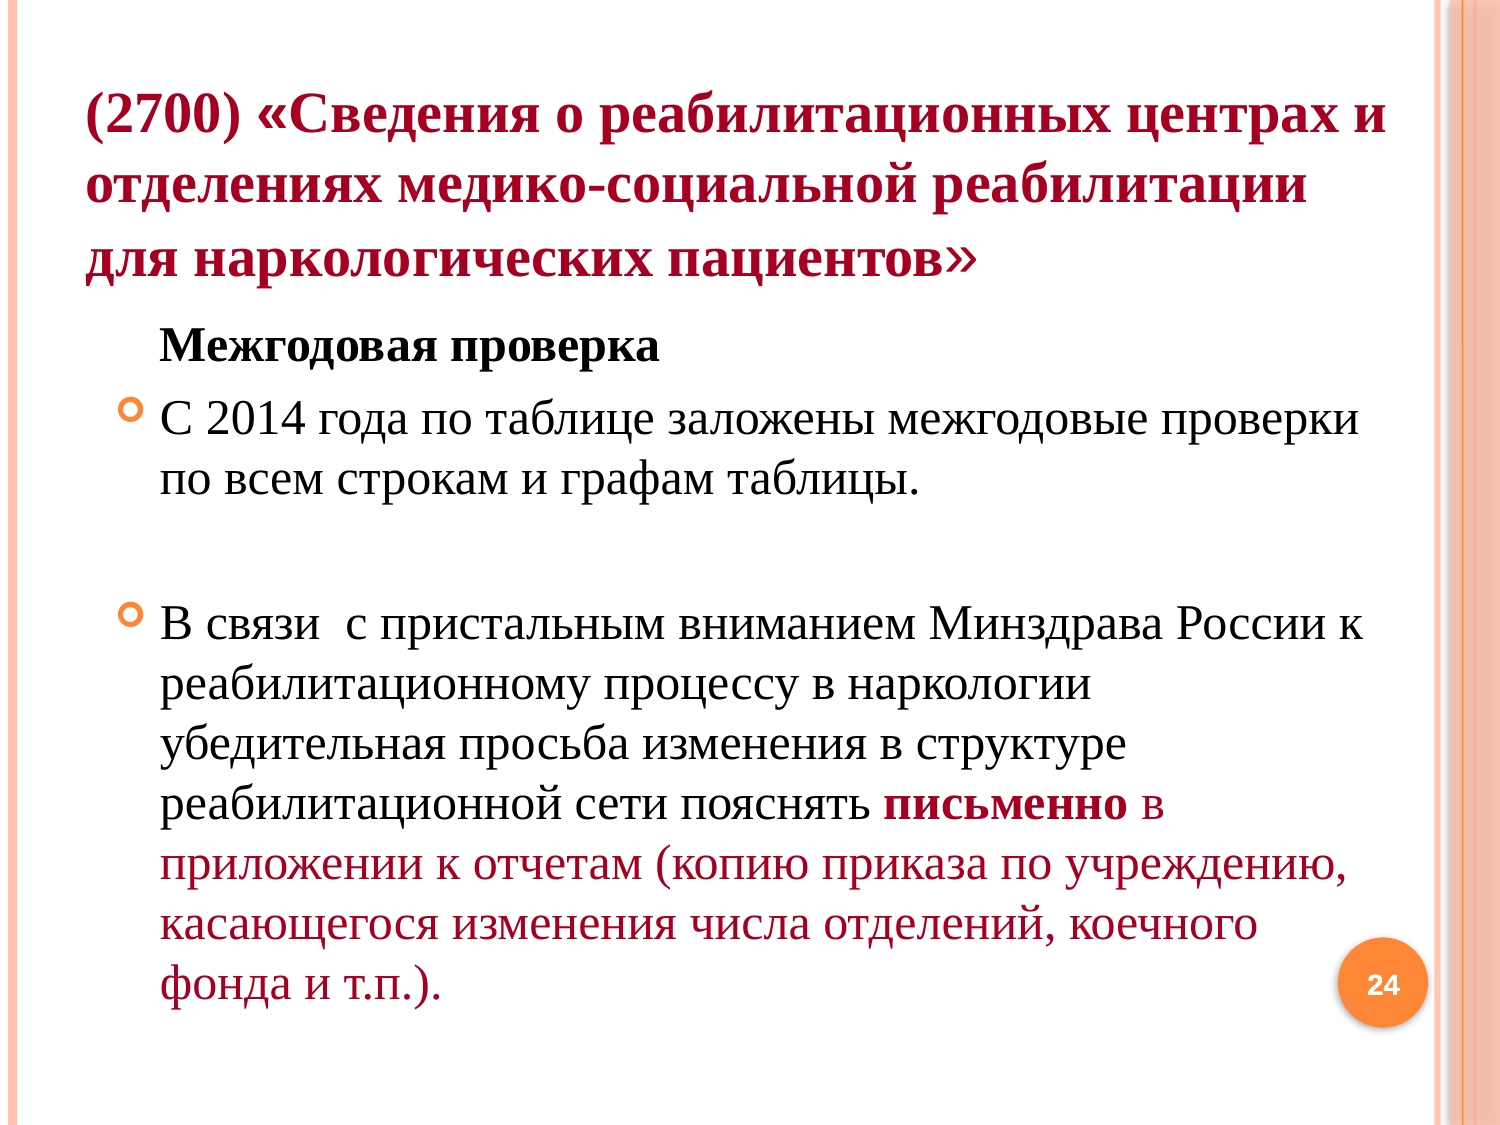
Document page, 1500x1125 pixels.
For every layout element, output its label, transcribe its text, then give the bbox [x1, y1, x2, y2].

list Межгодовая проверка С 2014 года по таблице заложены межгодовые проверки по всем строкам и графам таблицы. В связи с пристальным вниманием Минздрава России к реабилитационному процессу в наркологии убедительная просьба изменения в структуре реабилитационной сети пояснять письменно в приложении к отчетам (копию приказа по учреждению, касающегося изменения числа отделений, коечного фонда и т.п.). [100, 303, 1400, 1036]
title (2700) «Сведения о реабилитационных центрах и отделениях медико-социальной реабилитации для наркологических пациентов» [70, 60, 1421, 297]
text_box 24 [1333, 940, 1434, 1026]
